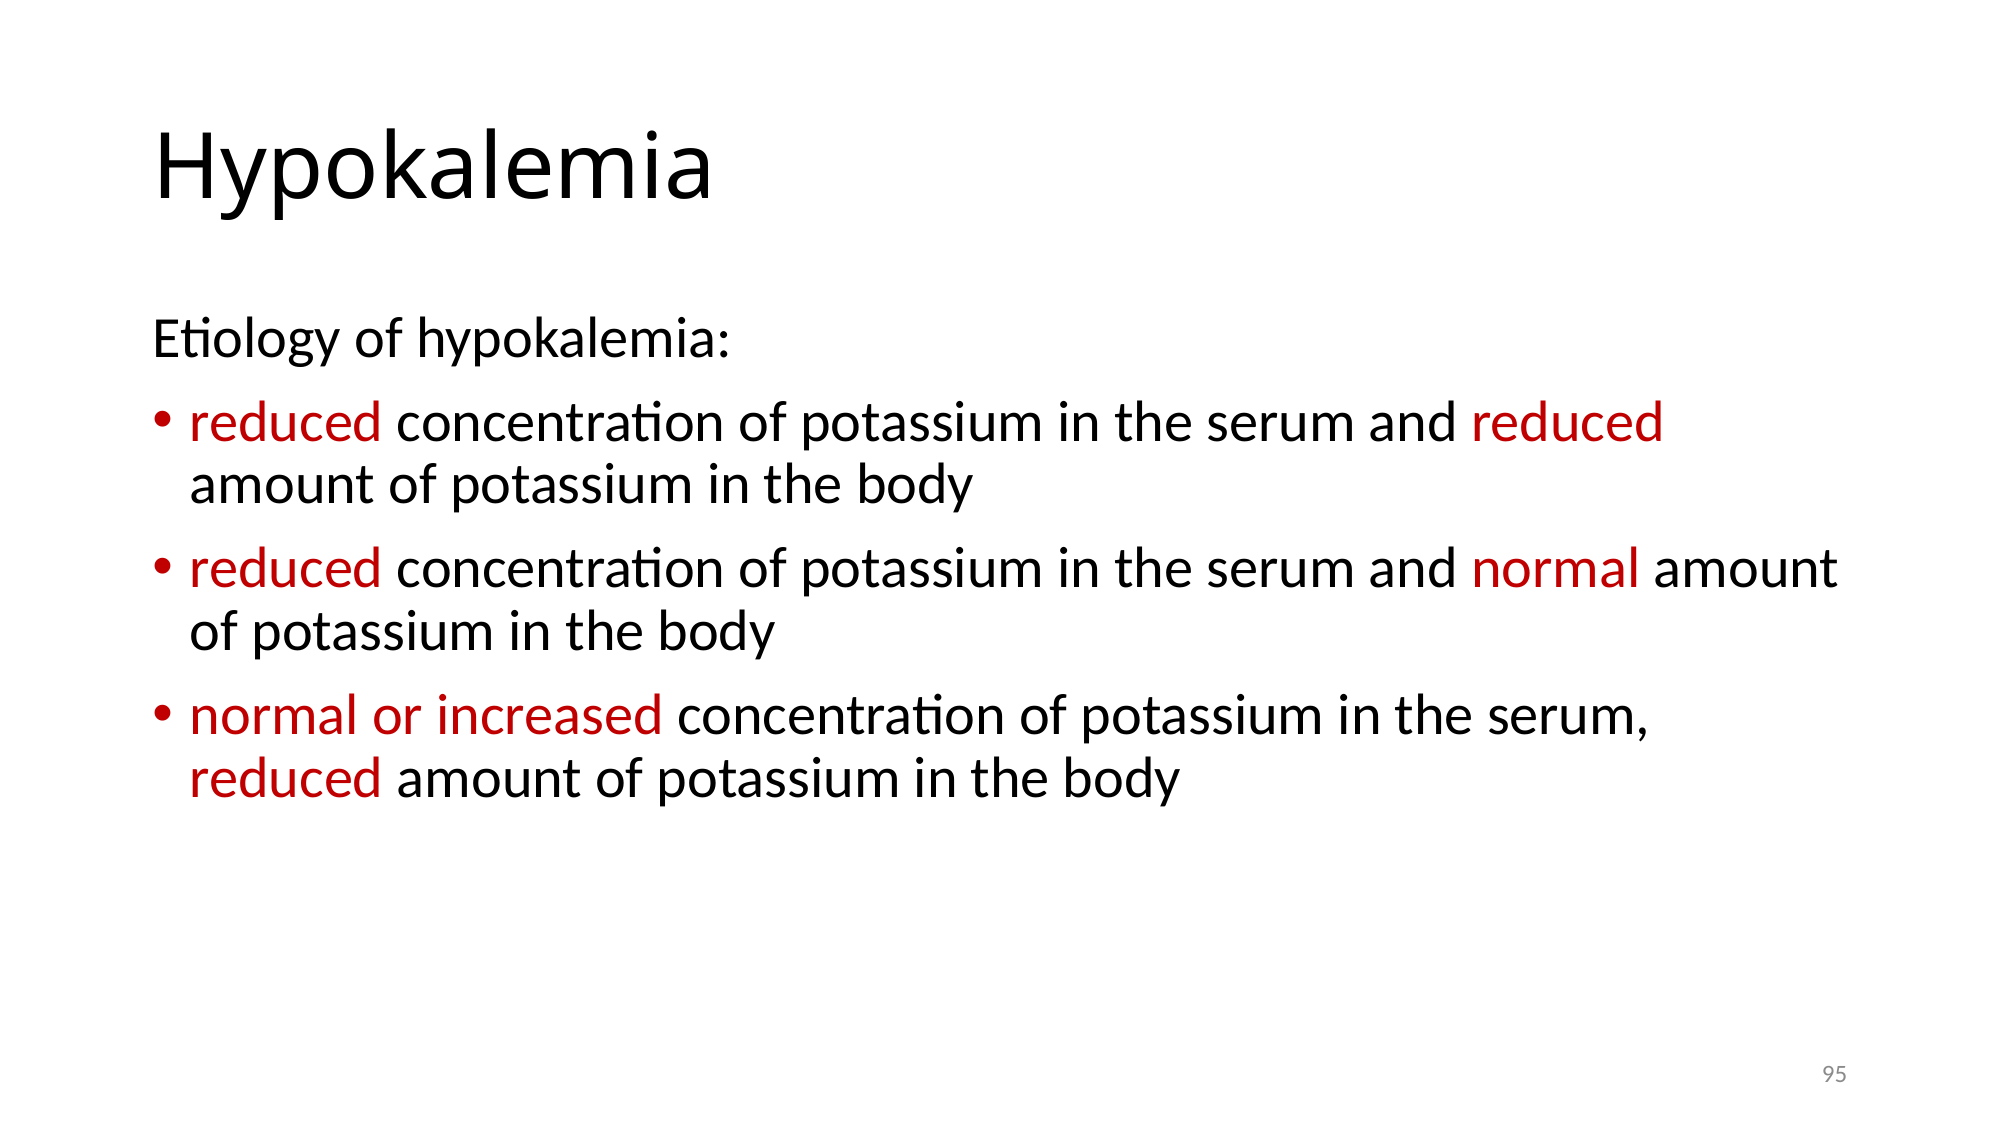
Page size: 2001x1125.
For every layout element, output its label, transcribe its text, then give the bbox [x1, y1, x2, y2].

slide_number 95 [1412, 1042, 1863, 1103]
title Hypokalemia [137, 59, 1863, 278]
list Etiology of hypokalemia: reduced concentration of potassium in the serum and reduced amount of potassium in the body reduced concentration of potassium in the serum and normal amount of potassium in the body normal or increased concentration of potassium in the serum, reduced amount of potassium in the body [137, 299, 1863, 1014]
